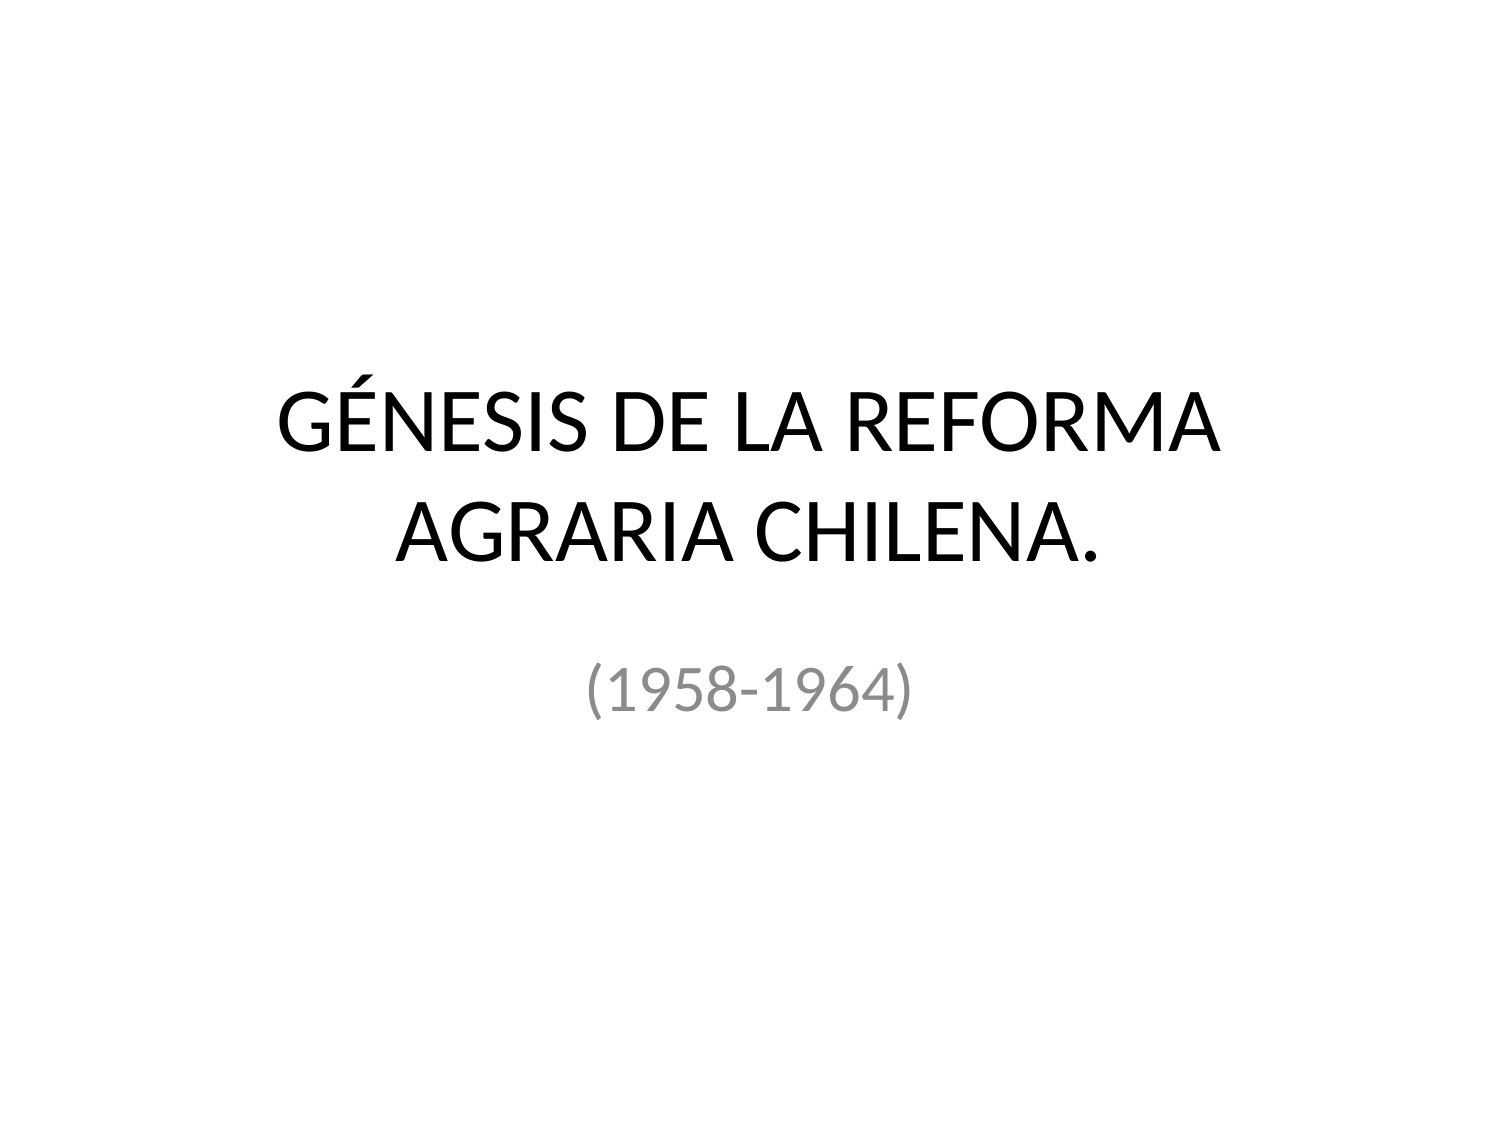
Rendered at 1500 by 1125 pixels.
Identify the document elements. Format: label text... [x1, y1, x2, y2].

title GÉNESIS DE LA REFORMA AGRARIA CHILENA. [112, 349, 1388, 591]
subtitle (1958-1964) [225, 637, 1275, 925]
